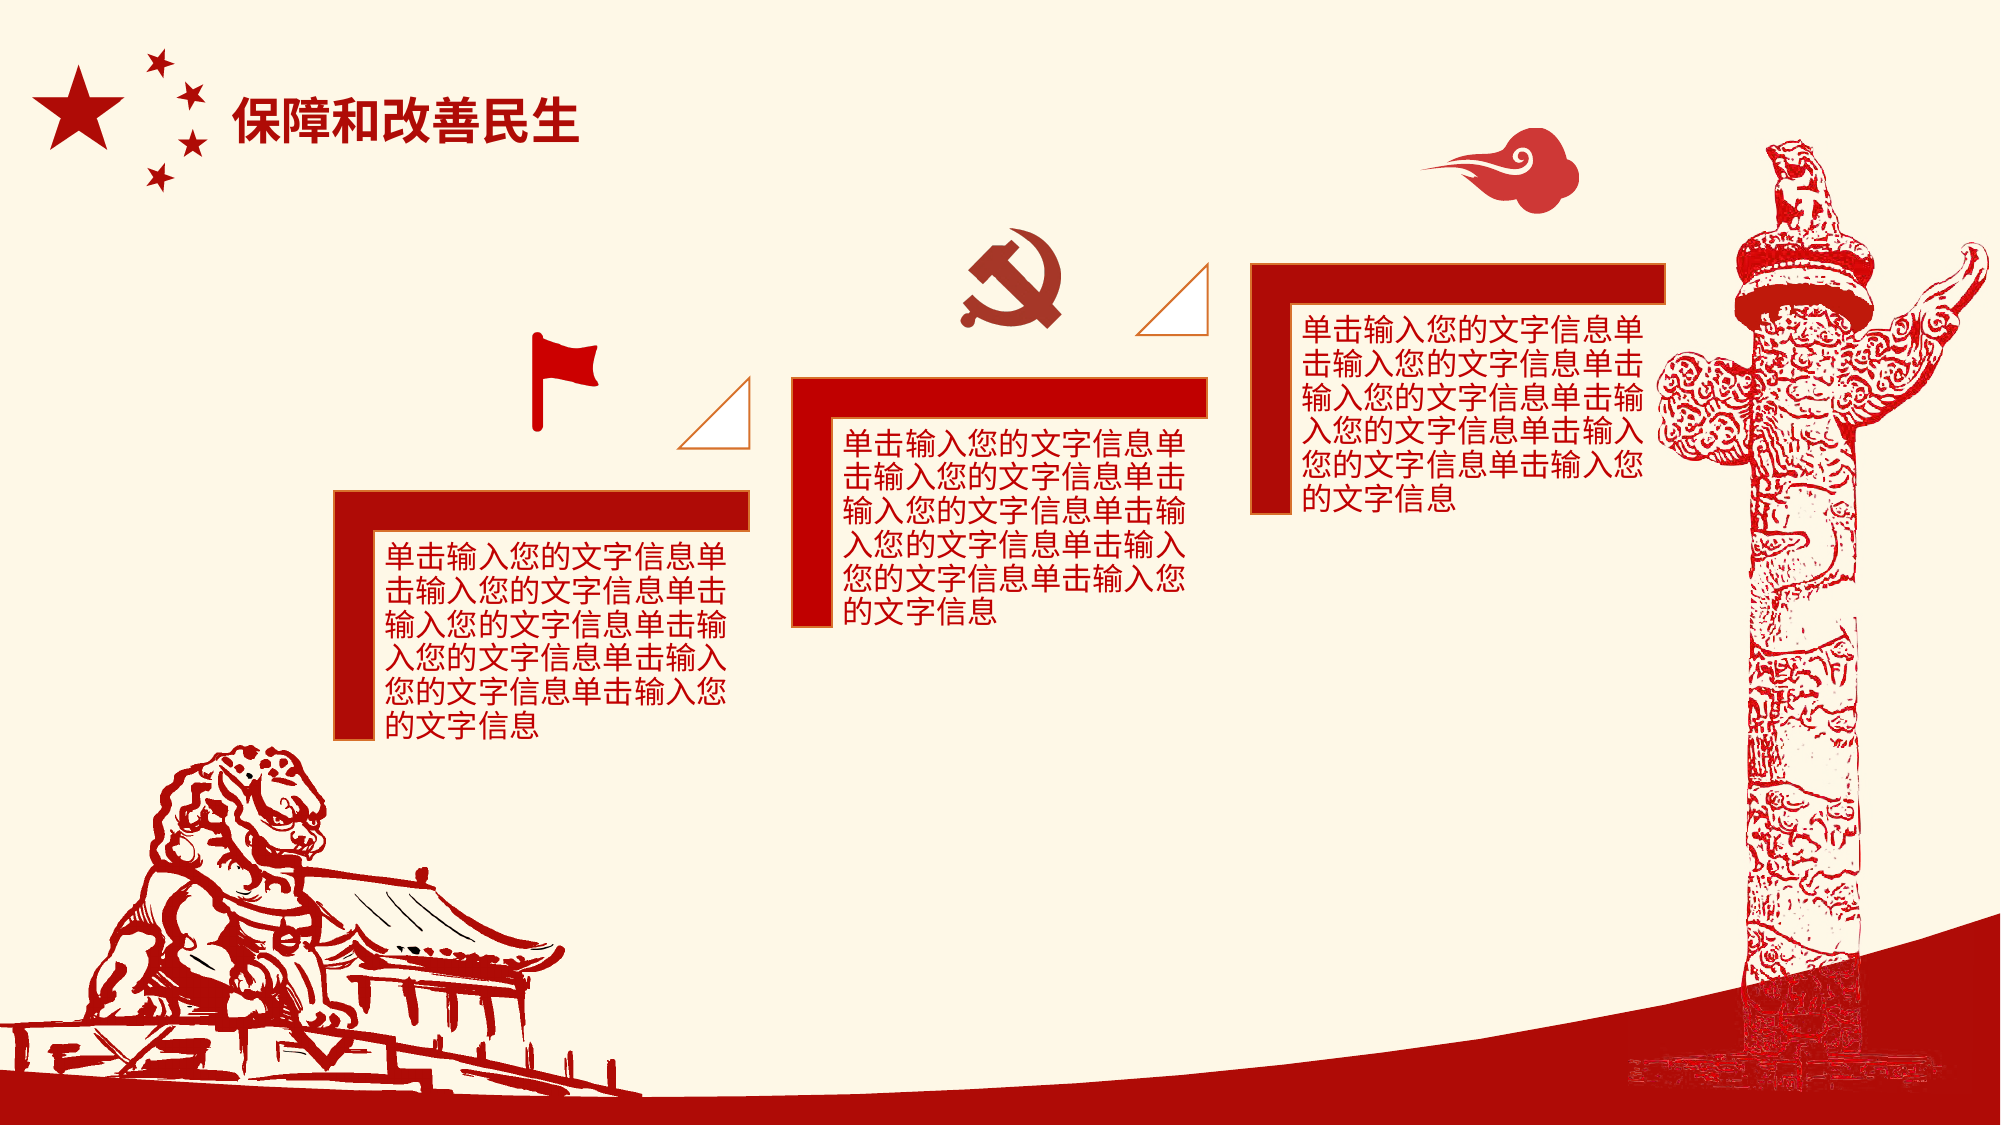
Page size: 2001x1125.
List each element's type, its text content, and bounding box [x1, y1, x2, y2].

picture [0, 563, 702, 1097]
picture [509, 329, 617, 436]
picture [1420, 128, 1579, 214]
picture [960, 228, 1062, 330]
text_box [333, 117, 1667, 1007]
picture [1628, 21, 2000, 1125]
picture [22, 21, 220, 219]
text_box 保障和改善民生 [217, 81, 1001, 157]
